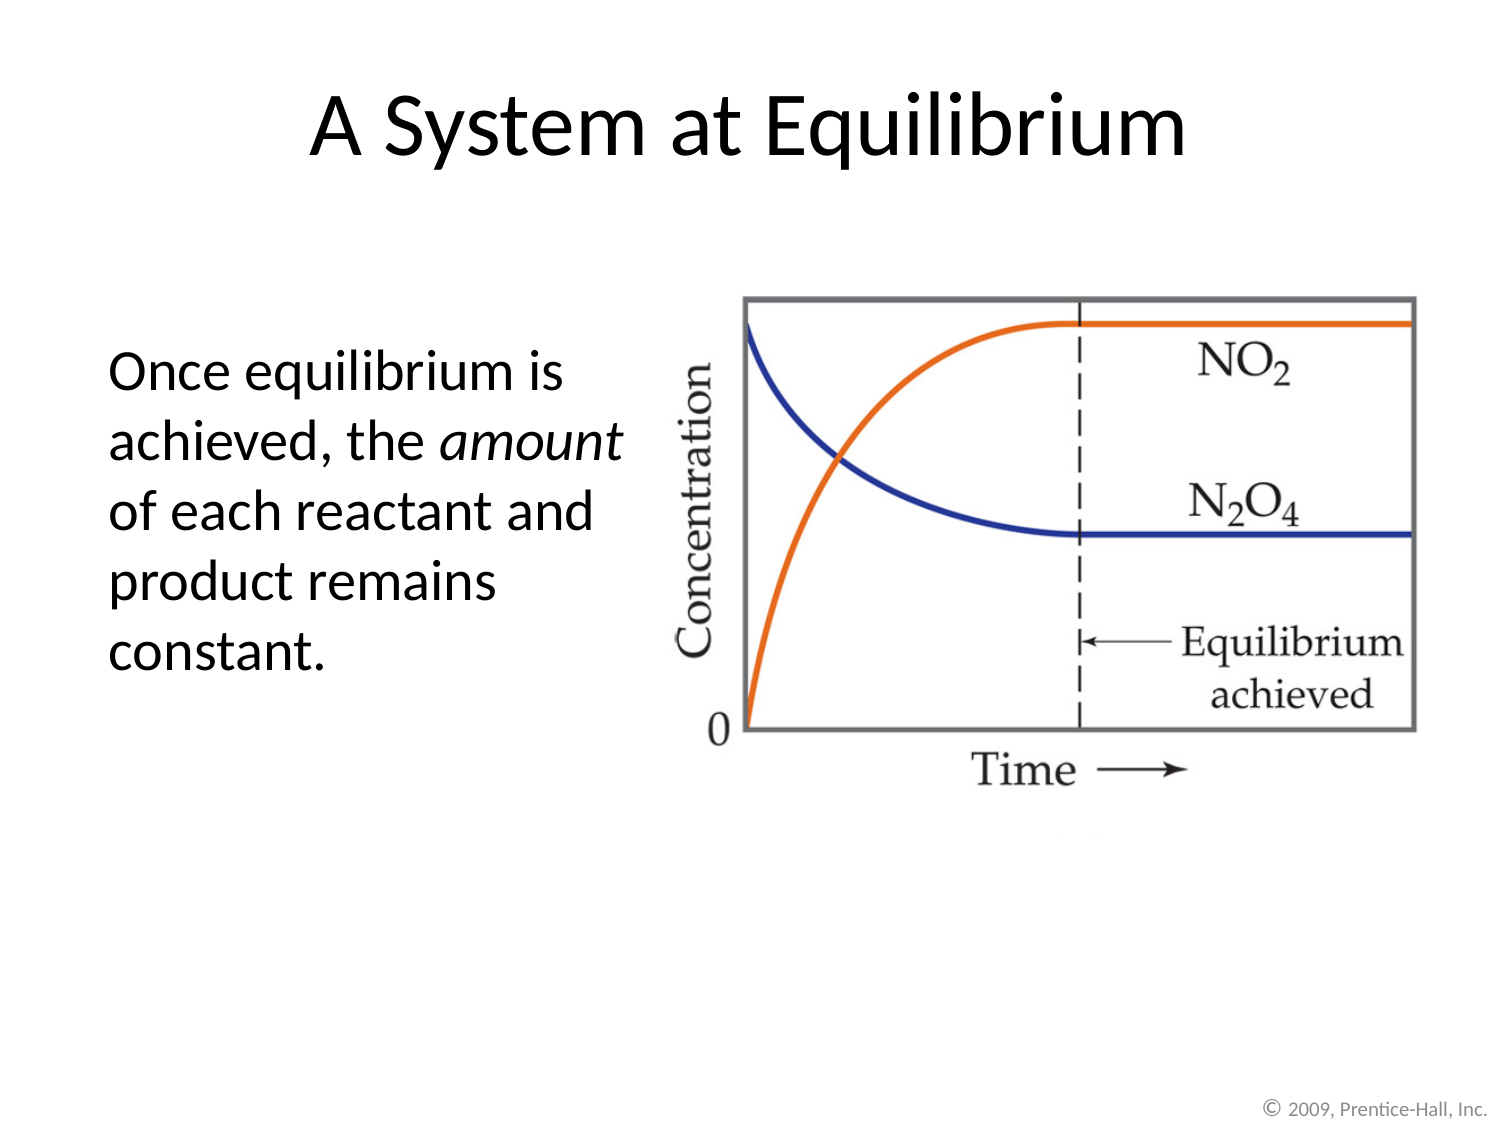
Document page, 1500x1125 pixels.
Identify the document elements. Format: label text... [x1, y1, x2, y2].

title A System at Equilibrium [0, 24, 1500, 213]
footer © 2009, Prentice-Hall, Inc. [1237, 1087, 1500, 1125]
list Once equilibrium is achieved, the amount of each reactant and product remains constant. [37, 324, 663, 1000]
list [662, 284, 1438, 838]
